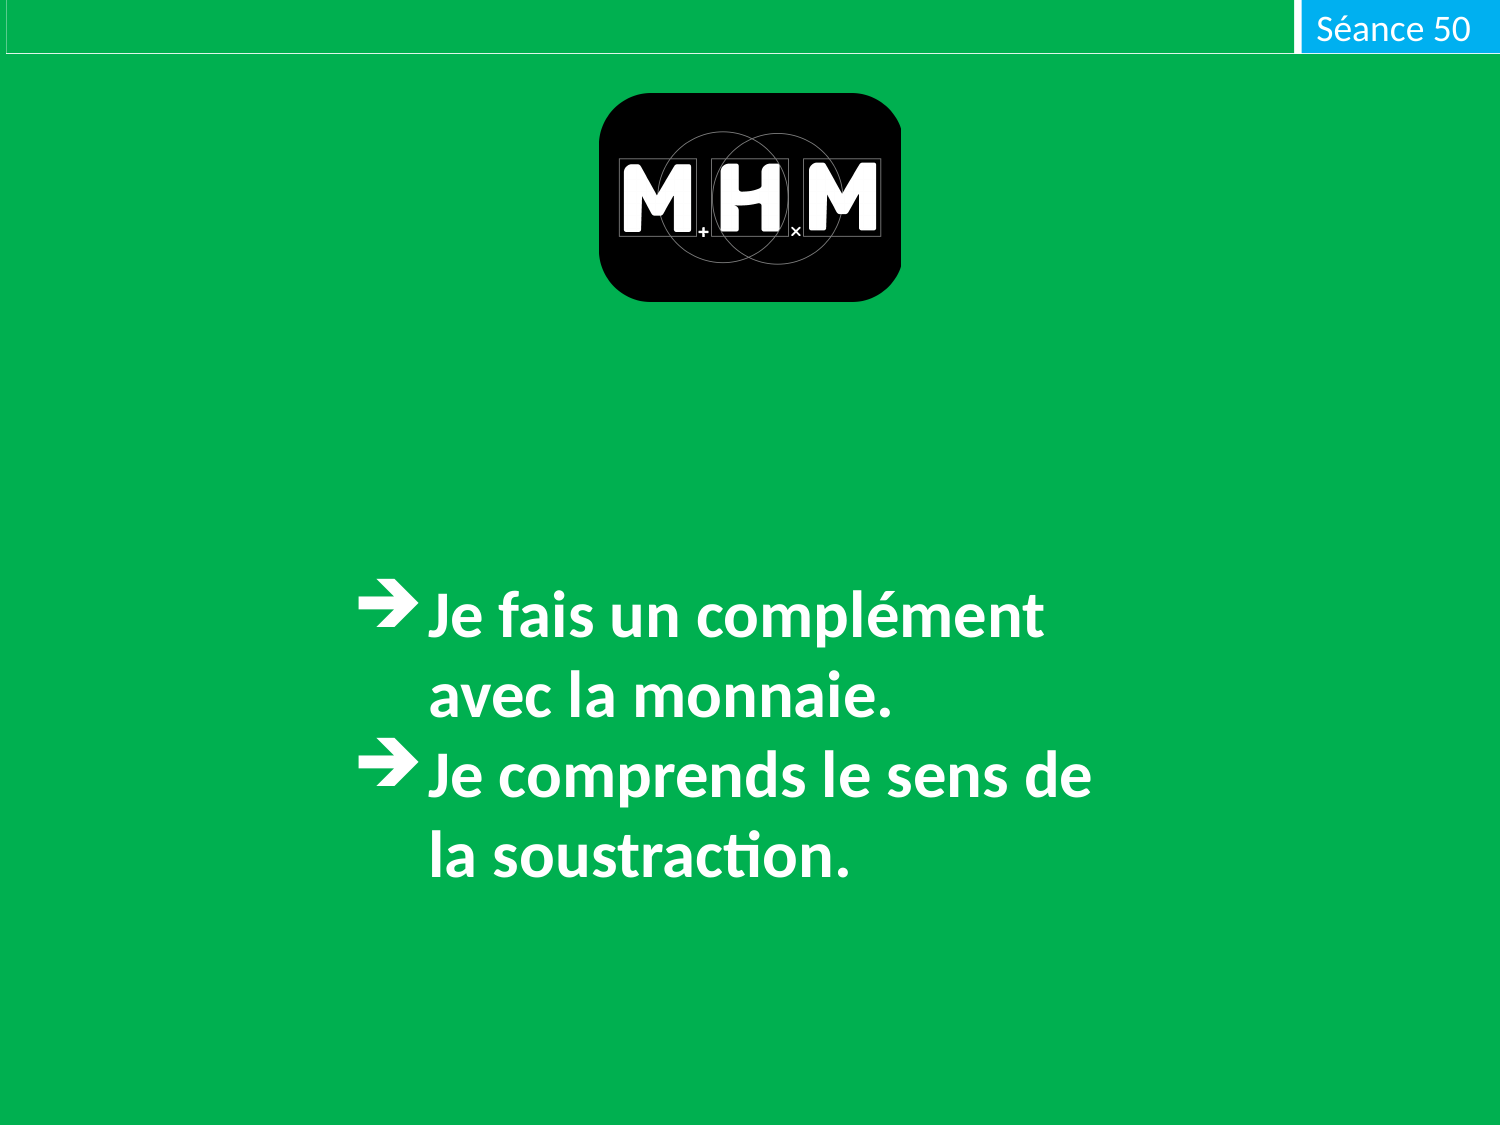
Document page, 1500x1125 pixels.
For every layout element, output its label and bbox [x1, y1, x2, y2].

text_box [0, 54, 1500, 1125]
